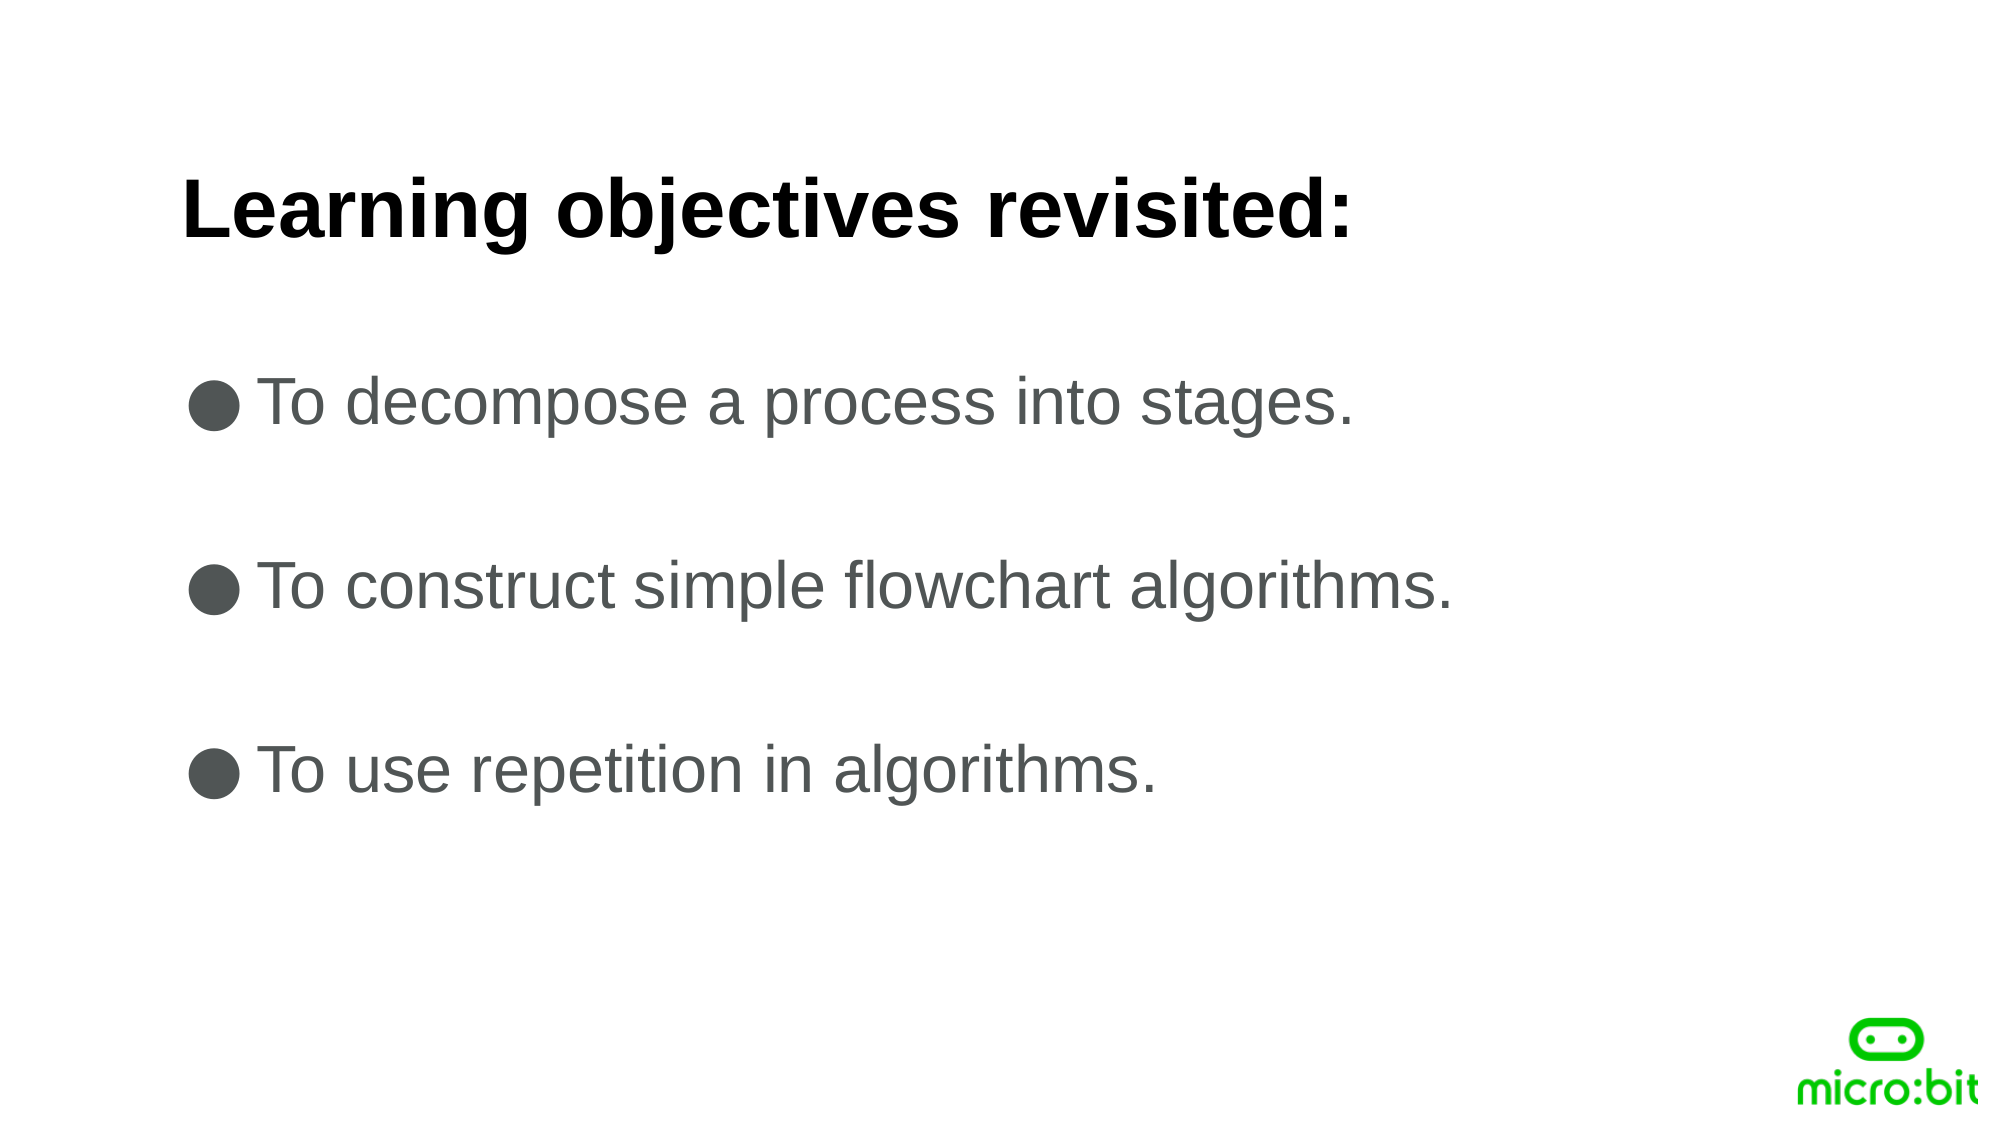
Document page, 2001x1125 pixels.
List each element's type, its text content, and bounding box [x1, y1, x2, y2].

text_box Learning objectives revisited: To decompose a process into stages. To construct simple flowchart algorithms. To use repetition in algorithms. [166, 60, 1918, 884]
picture [1797, 1017, 1978, 1106]
